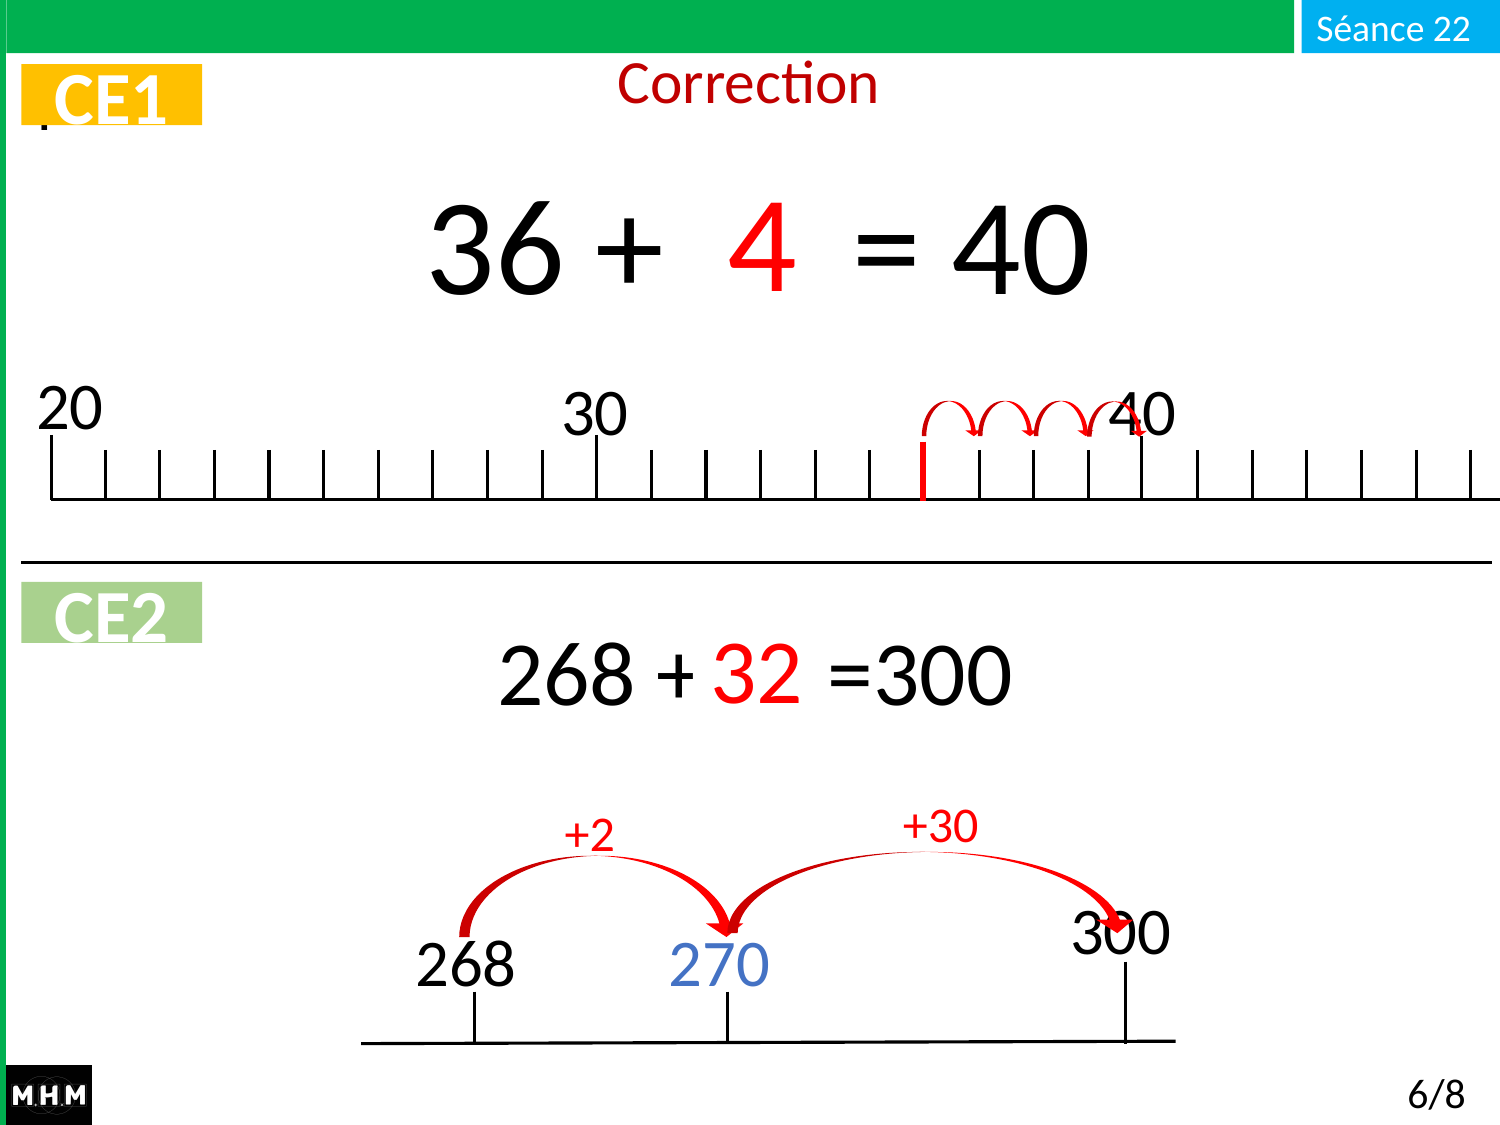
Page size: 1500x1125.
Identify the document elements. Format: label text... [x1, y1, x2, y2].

picture [6, 1065, 92, 1125]
text_box [1003, 857, 1078, 880]
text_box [21, 356, 1500, 501]
text_box +2 [543, 793, 636, 869]
text_box [636, 857, 696, 880]
text_box CE1 [20, 63, 203, 126]
text_box [771, 853, 875, 880]
text_box 32 [692, 604, 822, 730]
text_box 268 + … =300 [435, 606, 1055, 732]
text_box [494, 860, 543, 880]
text_box +30 [875, 785, 1006, 861]
text_box 36 + … = 40 [379, 149, 1314, 330]
text_box CE2 [20, 581, 203, 644]
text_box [361, 880, 1237, 1045]
list 6/8 [1373, 1064, 1500, 1125]
text_box 4 [685, 146, 839, 327]
text_box Correction [602, 43, 1500, 125]
